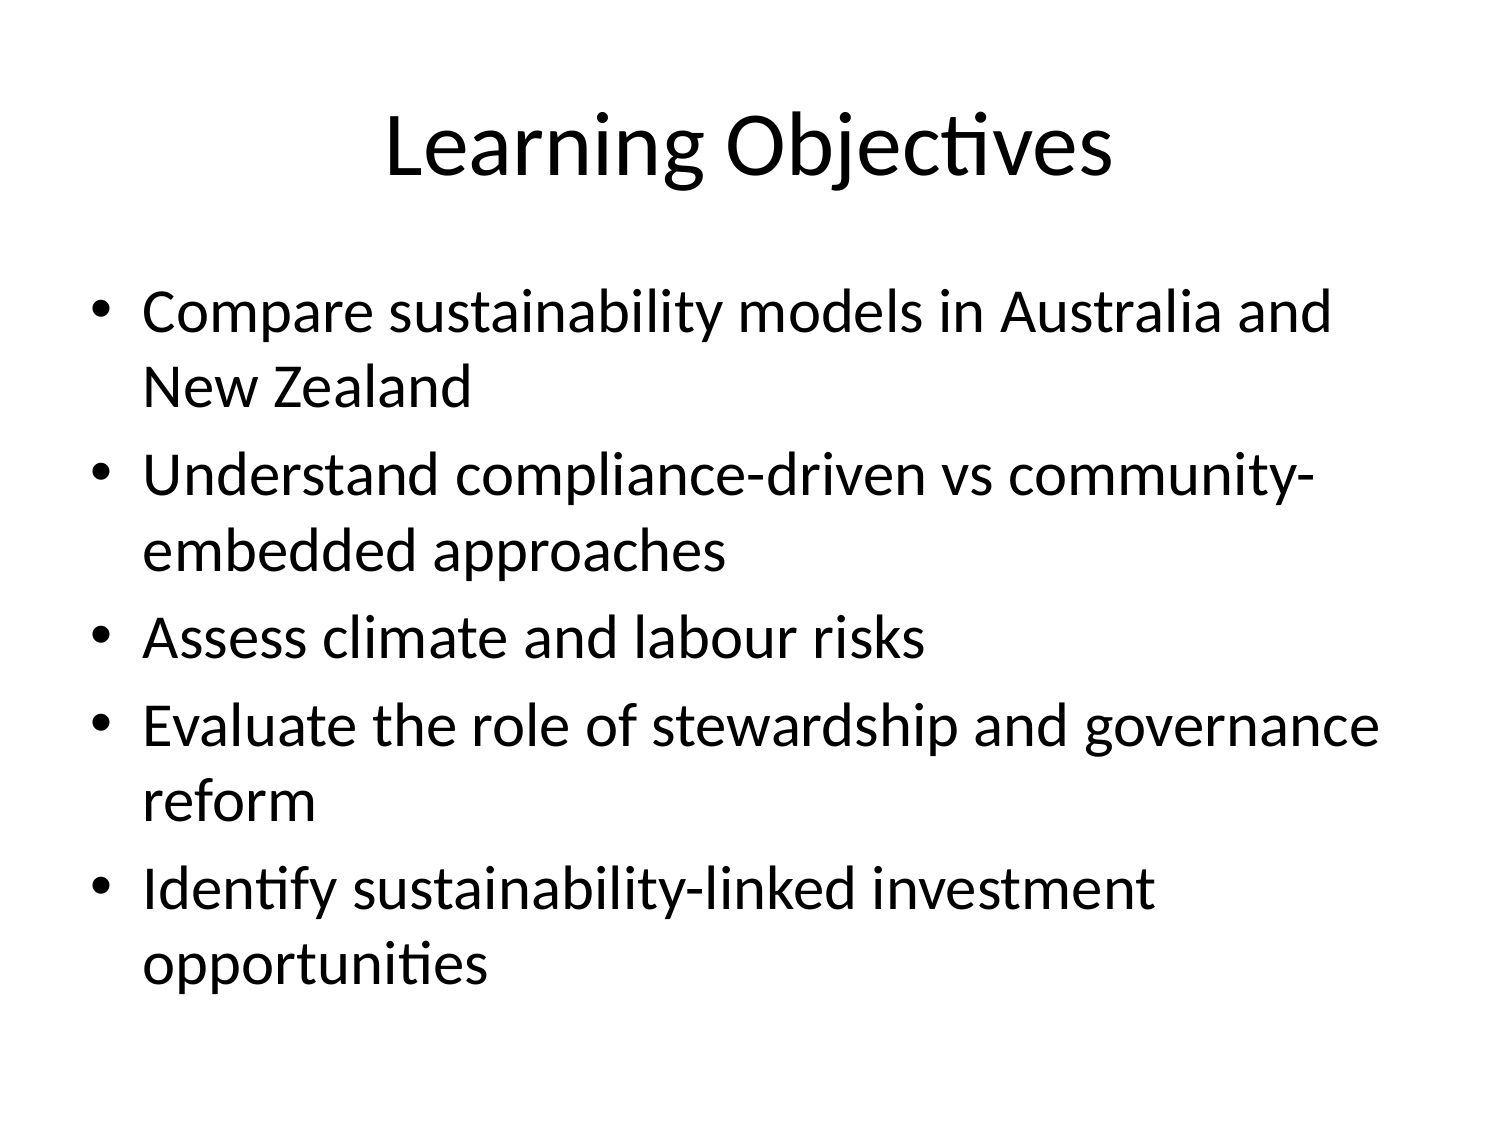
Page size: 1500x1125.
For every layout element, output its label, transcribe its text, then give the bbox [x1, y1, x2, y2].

title Learning Objectives [75, 45, 1425, 233]
list Compare sustainability models in Australia and New Zealand Understand compliance-driven vs community-embedded approaches Assess climate and labour risks Evaluate the role of stewardship and governance reform Identify sustainability-linked investment opportunities [75, 262, 1425, 1005]
